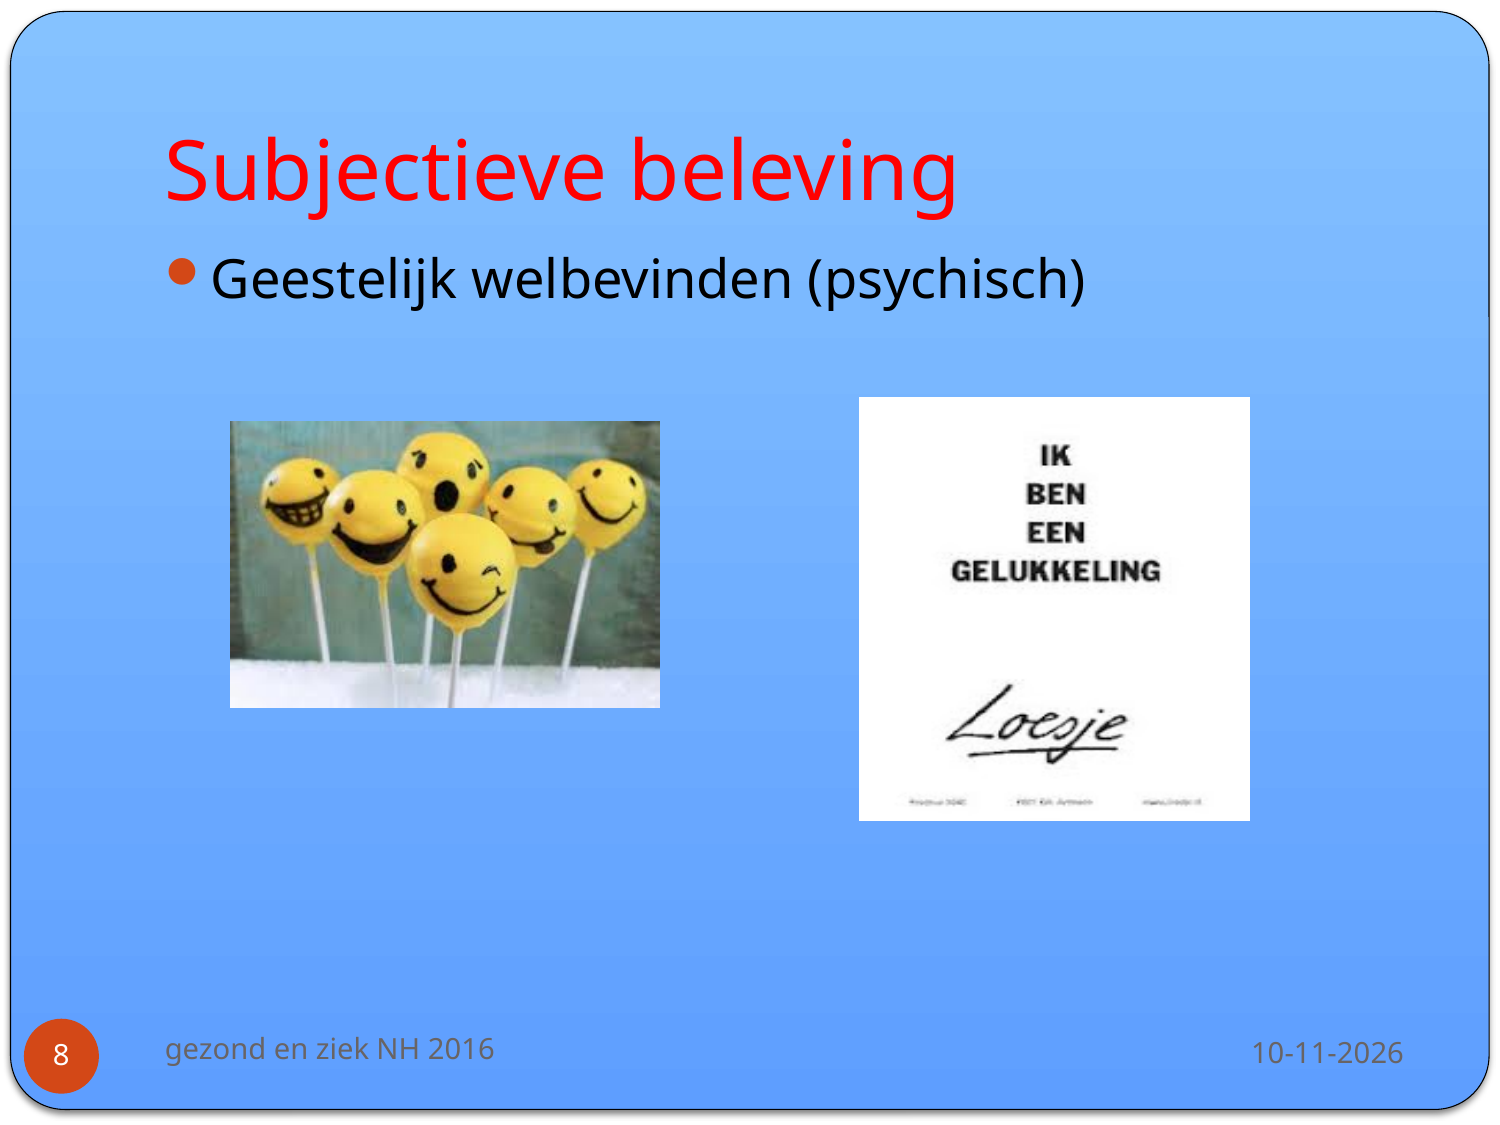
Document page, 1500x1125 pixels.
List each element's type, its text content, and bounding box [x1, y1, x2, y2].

footer gezond en ziek NH 2016 [150, 1012, 800, 1088]
picture [859, 396, 1250, 822]
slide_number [1012, 1015, 1419, 1094]
title Subjectieve beleving [150, 45, 1425, 233]
list Geestelijk welbevinden (psychisch) [150, 237, 1425, 988]
picture [229, 420, 661, 708]
slide_number 8 [23, 1018, 99, 1094]
